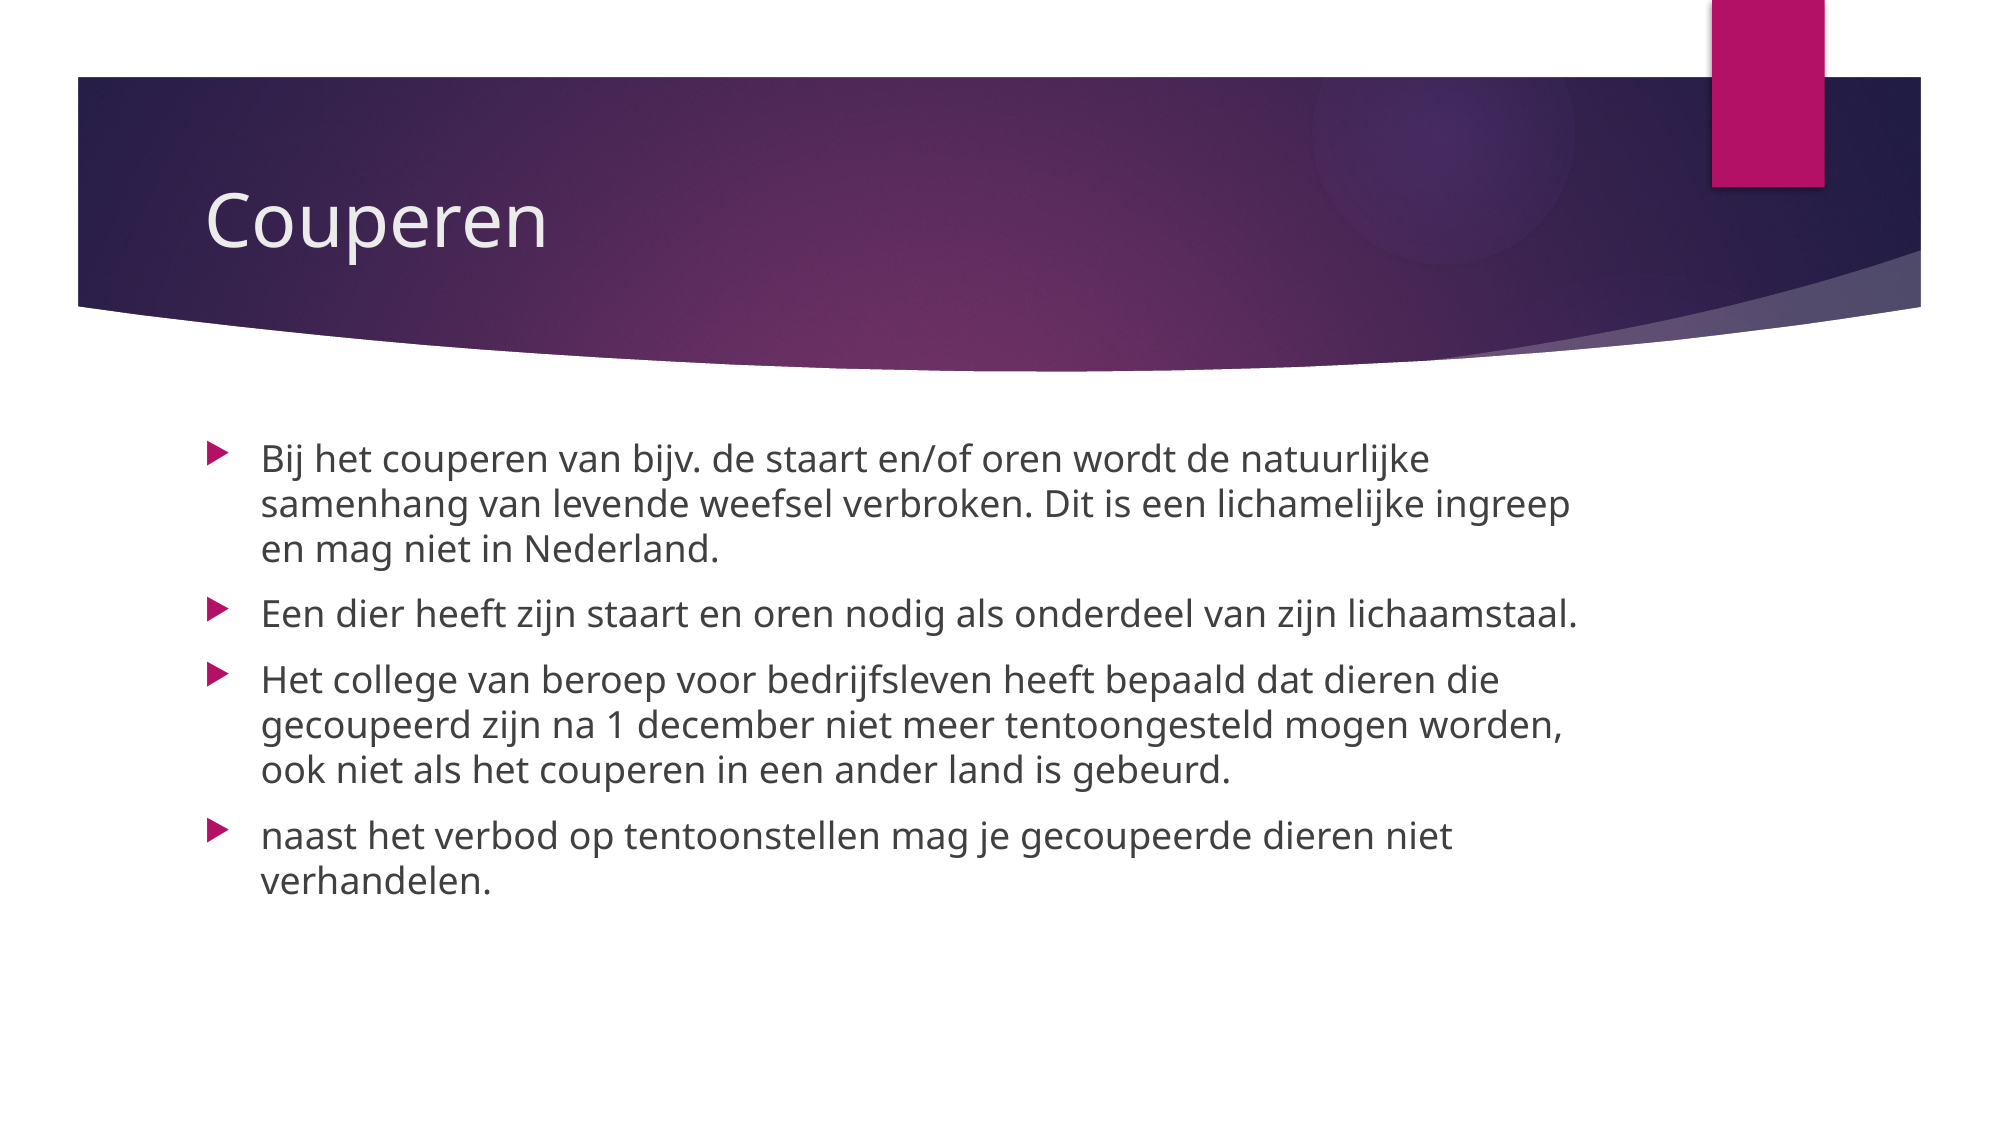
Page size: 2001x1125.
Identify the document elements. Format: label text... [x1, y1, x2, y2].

title Couperen [189, 159, 1627, 276]
list Bij het couperen van bijv. de staart en/of oren wordt de natuurlijke samenhang van levende weefsel verbroken. Dit is een lichamelijke ingreep en mag niet in Nederland. Een dier heeft zijn staart en oren nodig als onderdeel van zijn lichaamstaal. Het college van beroep voor bedrijfsleven heeft bepaald dat dieren die gecoupeerd zijn na 1 december niet meer tentoongesteld mogen worden, ook niet als het couperen in een ander land is gebeurd. naast het verbod op tentoonstellen mag je gecoupeerde dieren niet verhandelen. [189, 427, 1638, 988]
